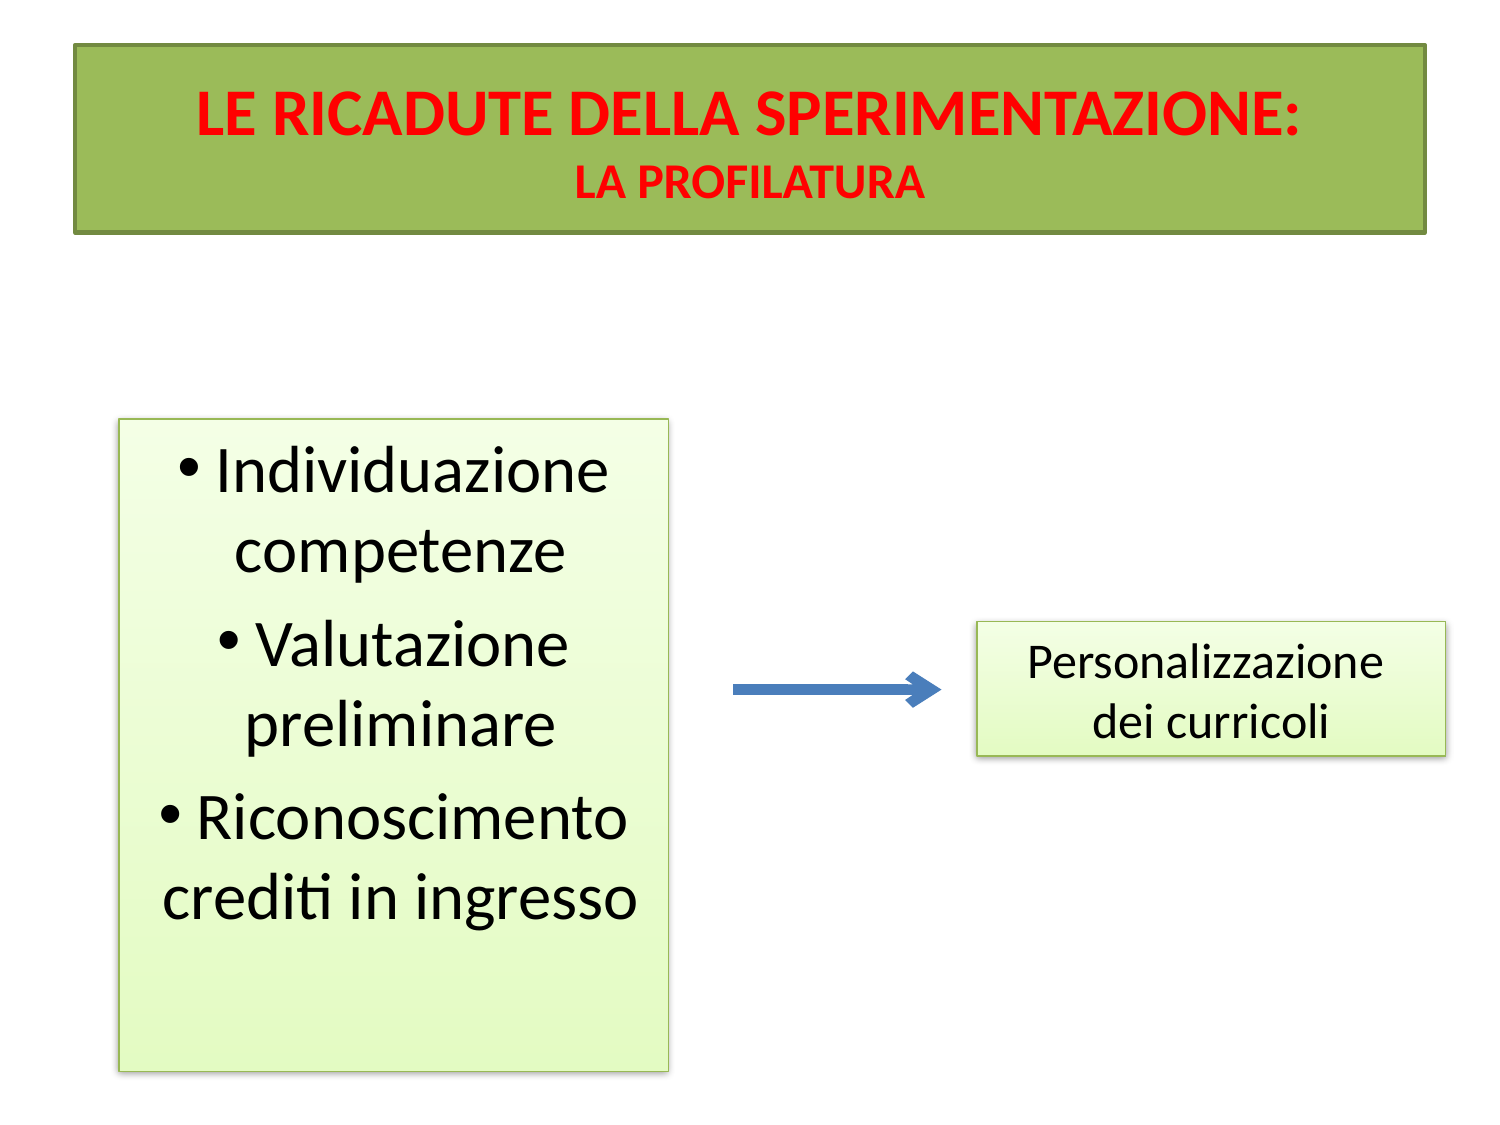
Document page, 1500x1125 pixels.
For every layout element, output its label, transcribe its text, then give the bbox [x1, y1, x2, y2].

title Le ricadute della sperimentazione: LA PROFILATURA [73, 43, 1427, 235]
text_box Personalizzazione dei curricoli [976, 621, 1446, 757]
list Individuazione competenze Valutazione preliminare Riconoscimento crediti in ingresso [118, 418, 669, 1072]
